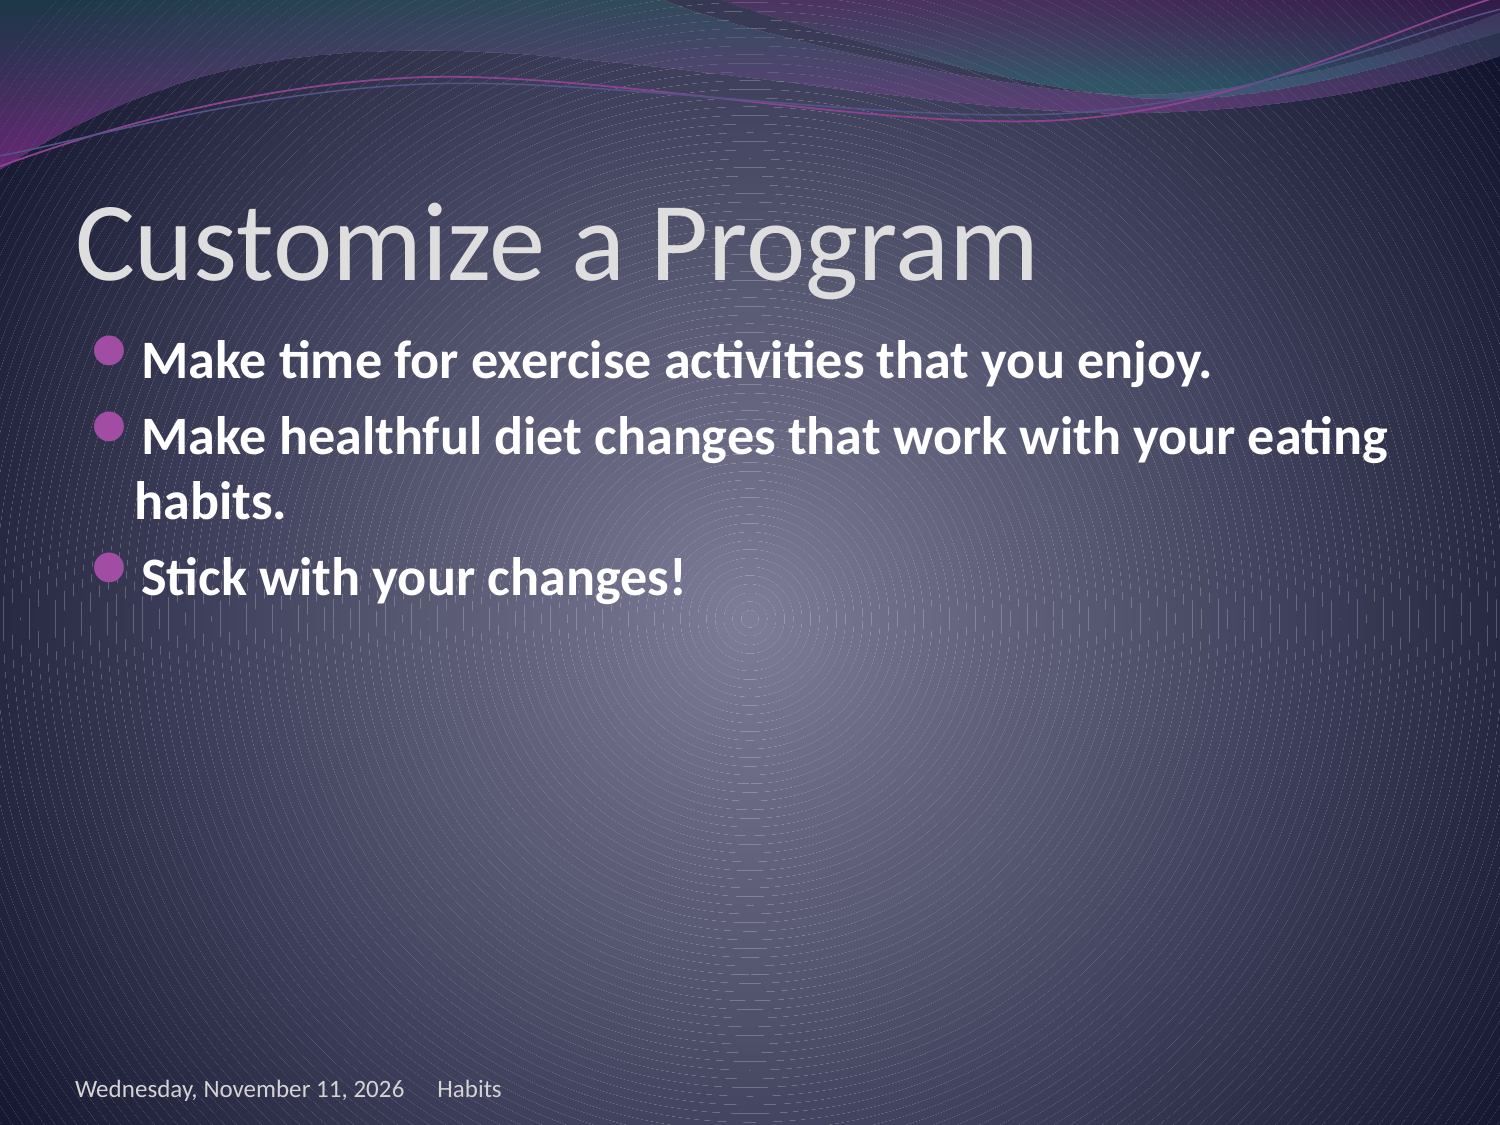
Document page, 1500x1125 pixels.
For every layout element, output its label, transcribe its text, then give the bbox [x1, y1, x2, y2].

list Make time for exercise activities that you enjoy. Make healthful diet changes that work with your eating habits. Stick with your changes! [75, 317, 1425, 1038]
title Customize a Program [75, 115, 1425, 303]
footer Habits [437, 1042, 988, 1103]
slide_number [75, 1042, 425, 1103]
